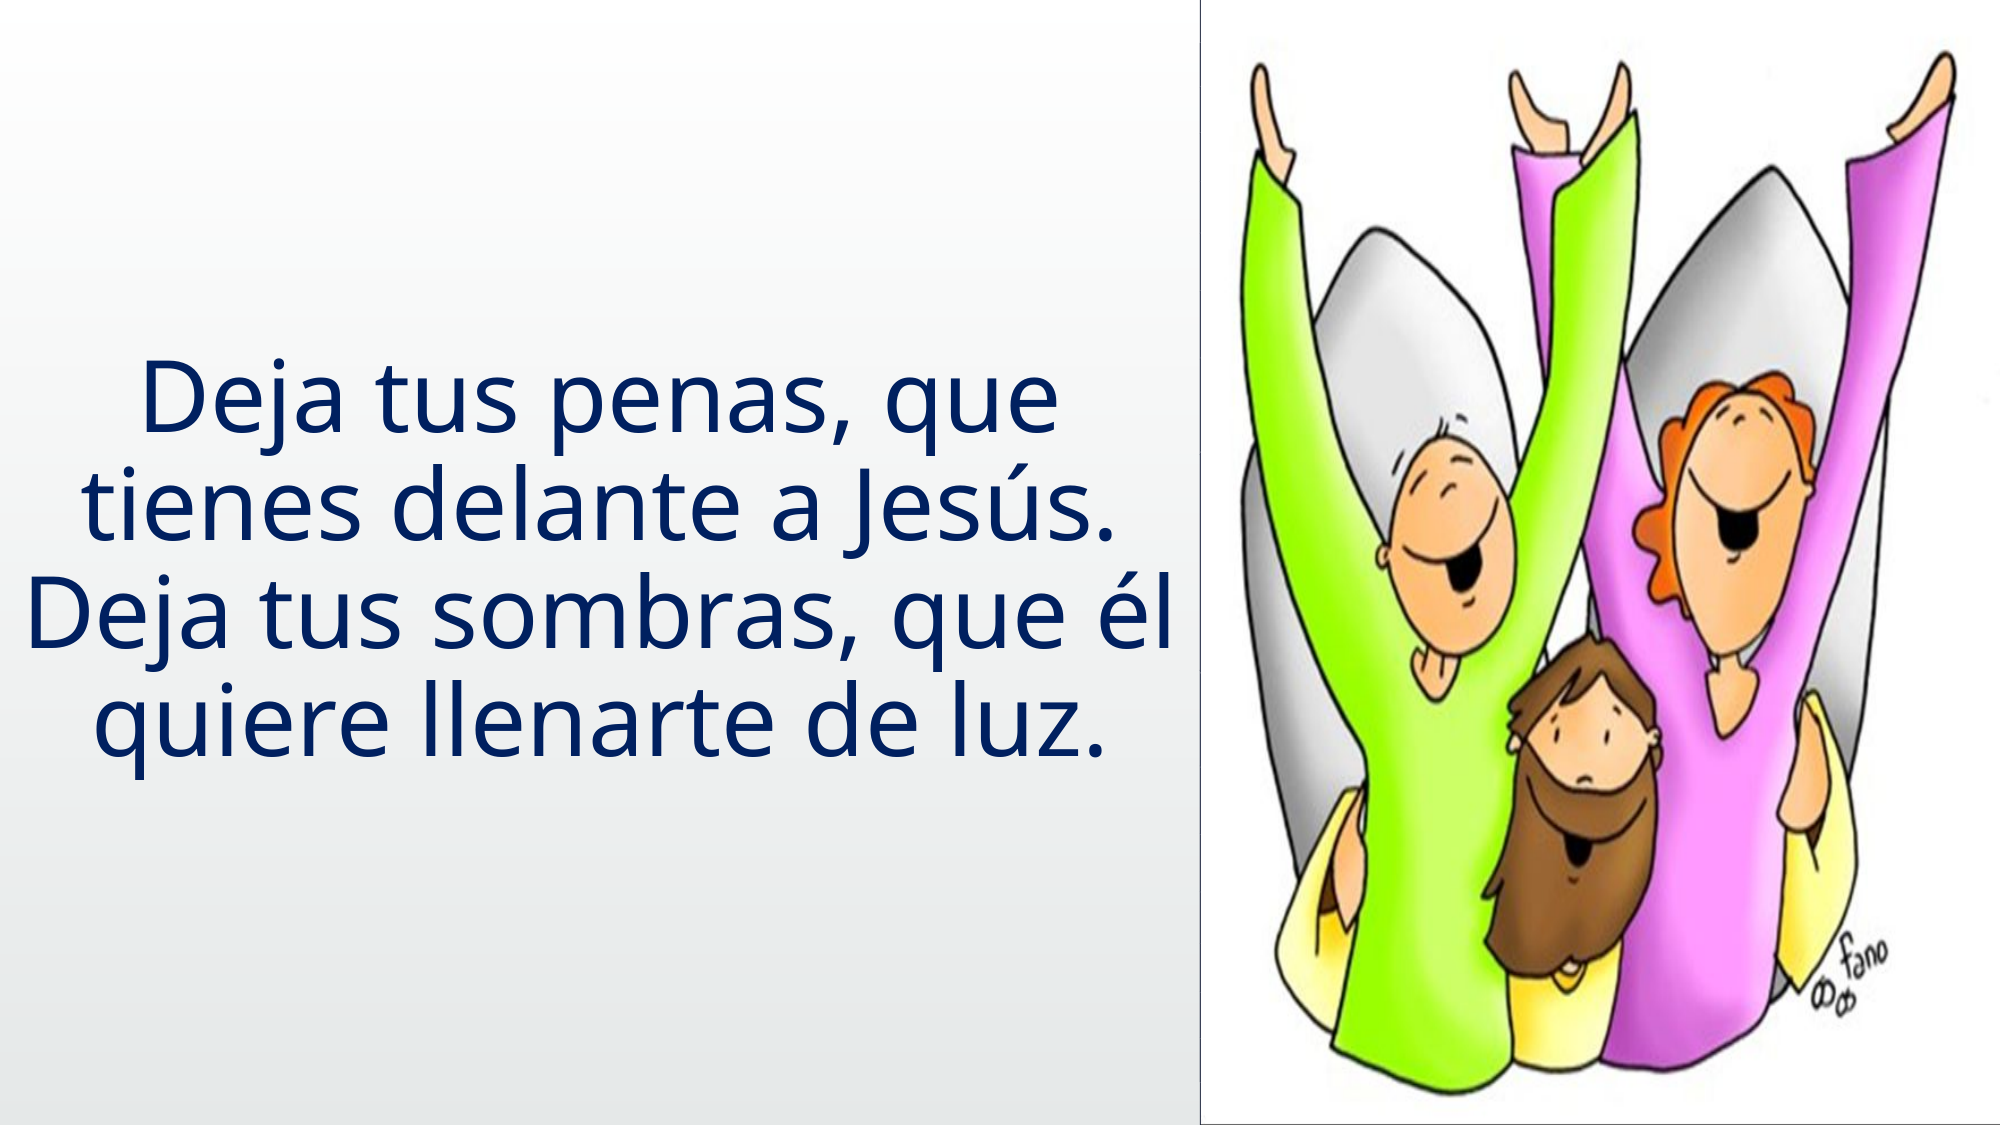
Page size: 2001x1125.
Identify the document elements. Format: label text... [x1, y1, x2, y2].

picture [1200, 0, 2000, 1125]
title Deja tus penas, que tienes delante a Jesús. Deja tus sombras, que él quiere llenarte de luz. [0, 0, 1200, 1125]
